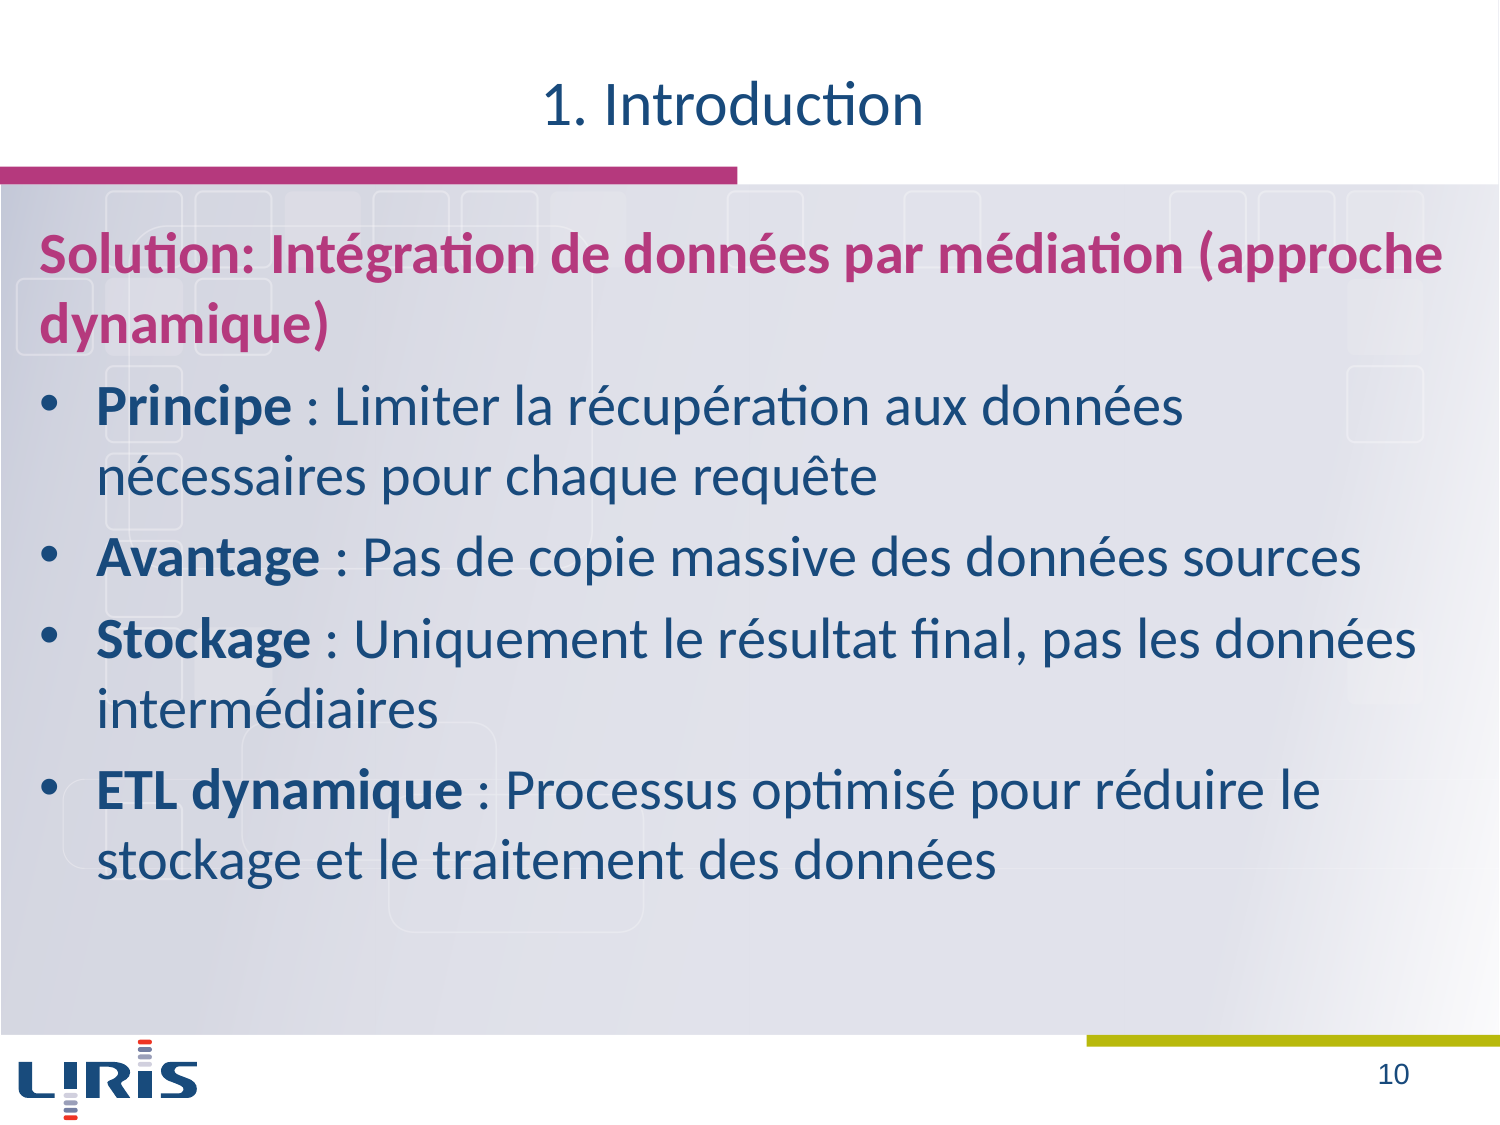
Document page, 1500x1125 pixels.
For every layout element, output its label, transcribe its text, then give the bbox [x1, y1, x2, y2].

list Solution: Intégration de données par médiation (approche dynamique) Principe : Limiter la récupération aux données nécessaires pour chaque requête Avantage : Pas de copie massive des données sources Stockage : Uniquement le résultat final, pas les données intermédiaires ETL dynamique : Processus optimisé pour réduire le stockage et le traitement des données [24, 208, 1479, 1012]
slide_number 10 [1230, 1042, 1425, 1103]
picture [1, 185, 1499, 1034]
title 1. Introduction [57, 54, 1408, 147]
